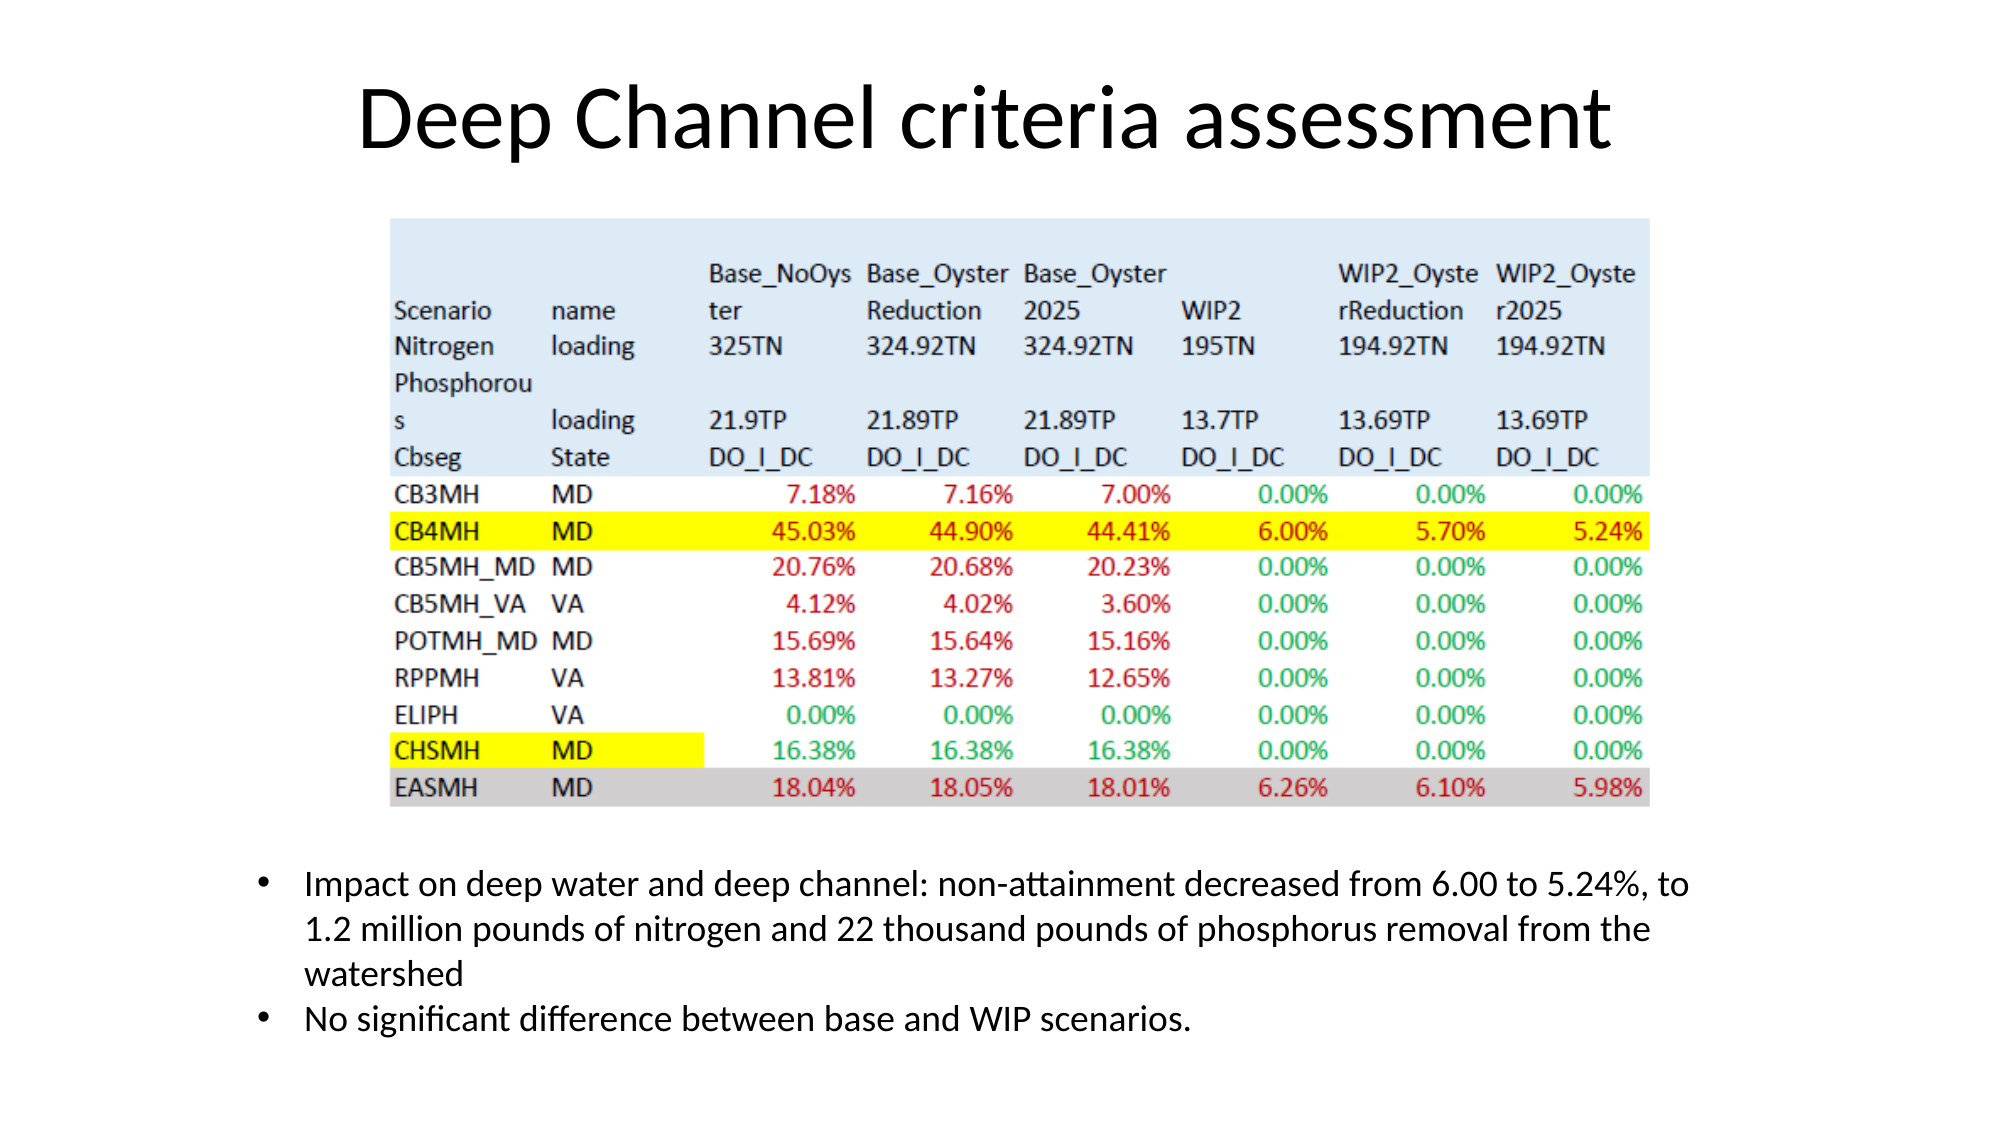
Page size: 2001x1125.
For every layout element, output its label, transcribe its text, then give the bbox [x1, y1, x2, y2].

picture [387, 217, 1650, 811]
text_box Impact on deep water and deep channel: non-attainment decreased from 6.00 to 5.24%, to 1.2 million pounds of nitrogen and 22 thousand pounds of phosphorus removal from the watershed No significant difference between base and WIP scenarios. [242, 851, 1753, 1047]
text_box Deep Channel criteria assessment [316, 49, 1678, 175]
